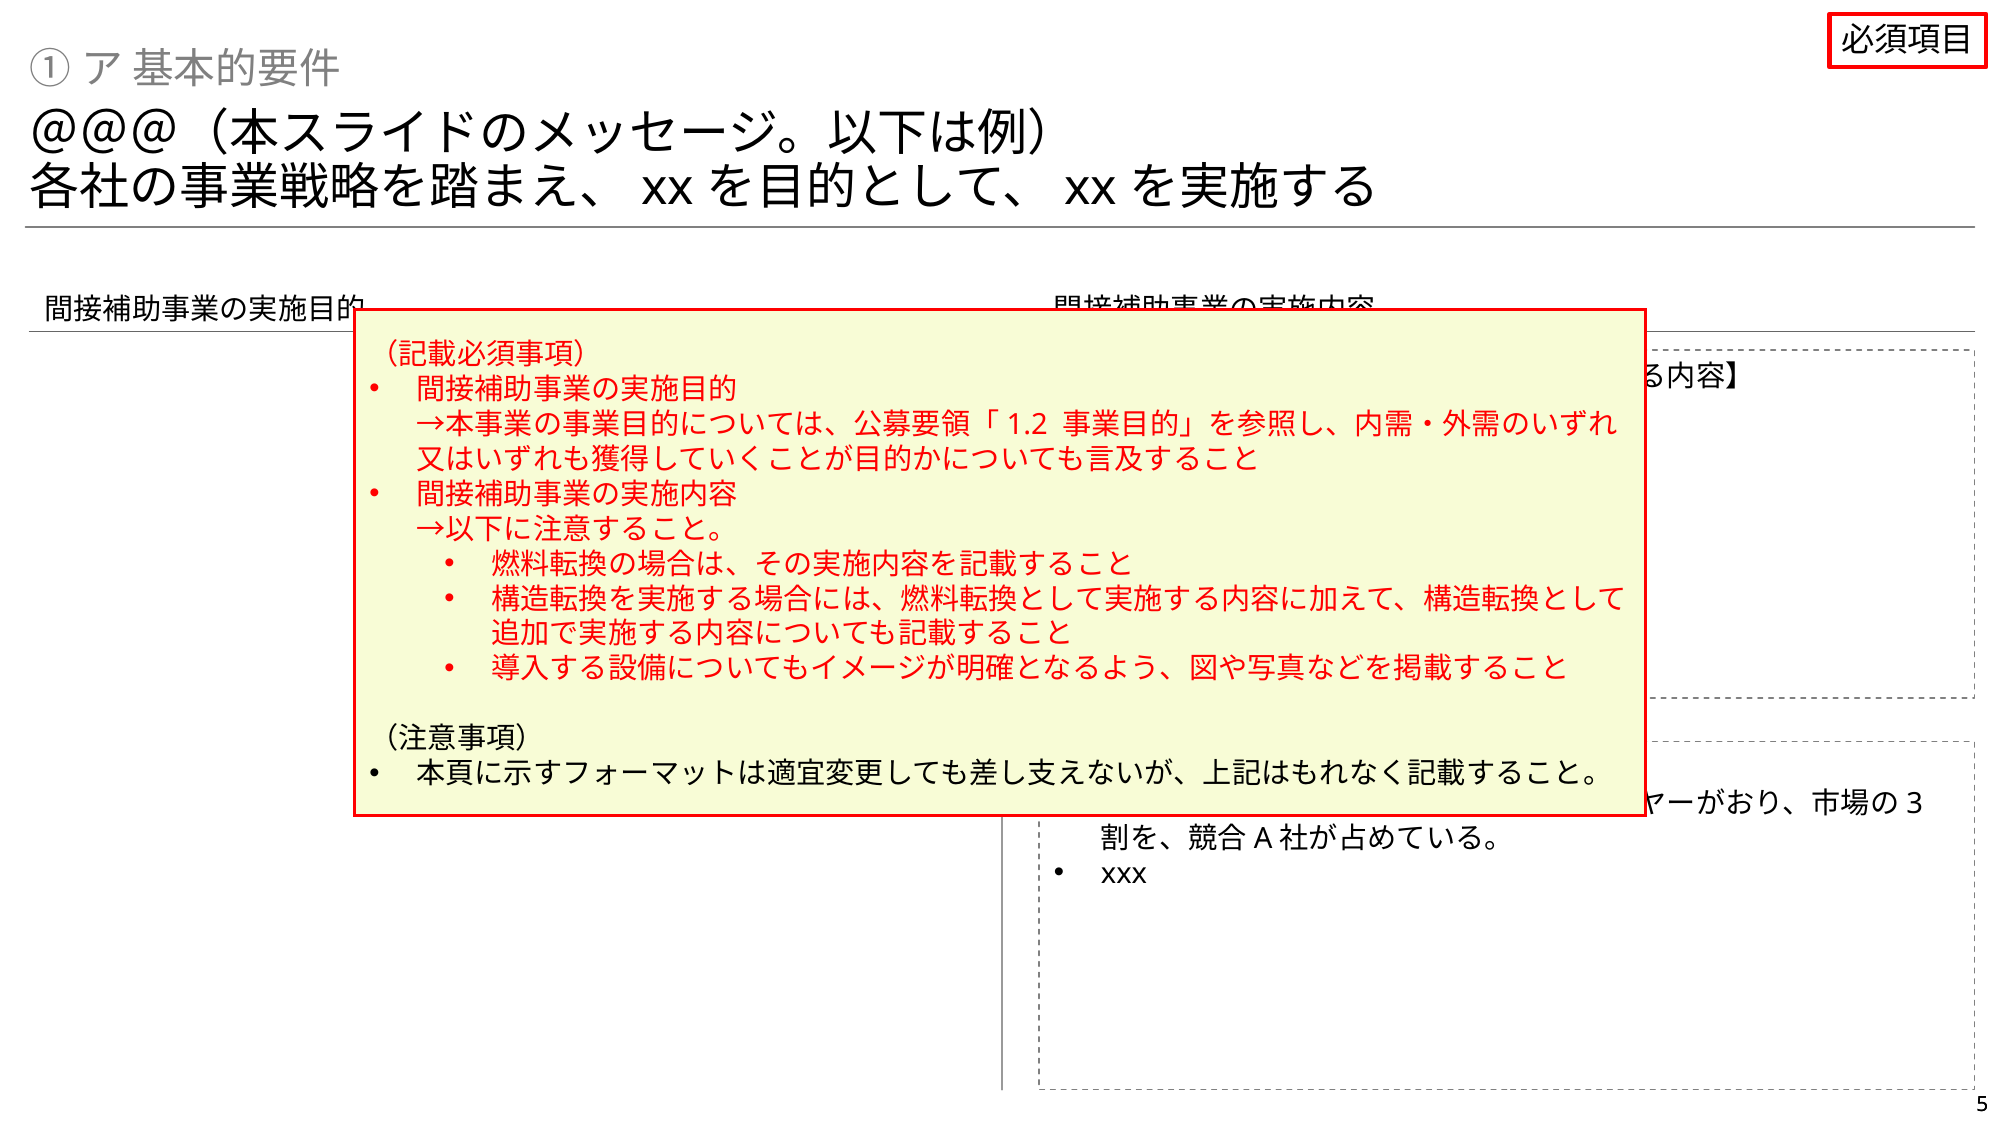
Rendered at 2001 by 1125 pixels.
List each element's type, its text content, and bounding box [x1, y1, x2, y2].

text_box 必須項目 [1829, 13, 1986, 68]
text_box ①ア 基本的要件 [29, 47, 1802, 94]
text_box 【燃料転換／製造プロセス転換として実施する内容】 xxx [1647, 349, 1976, 700]
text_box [1038, 283, 1975, 332]
text_box （記載必須事項） 間接補助事業の実施目的 →本事業の事業目的については、公募要領「1.2 事業目的」を参照し、内需・外需のいずれ又はいずれも獲得していくことが目的かについても言及すること 間接補助事業の実施内容 →以下に注意すること。 燃料転換の場合は、その実施内容を記載すること 構造転換を実施する場合には、燃料転換として実施する内容に加えて、構造転換として追加で実施する内容についても記載すること 導入する設備についてもイメージが明確となるよう、図や写真などを掲載すること （注意事項） 本頁に示すフォーマットは適宜変更しても差し支えないが、上記はもれなく記載すること。 [353, 308, 1647, 817]
text_box ＠＠＠（本スライドのメッセージ。以下は例） 各社の事業戦略を踏まえ、xxを目的として、xxを実施する [29, 107, 1875, 216]
text_box 【構造転換として、追加で実施する内容】 XX産業のプレイヤーは○○社ほどプレイヤーがおり、市場の3割を、競合A社が占めている。 xxx [1037, 740, 1976, 1091]
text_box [28, 283, 966, 332]
